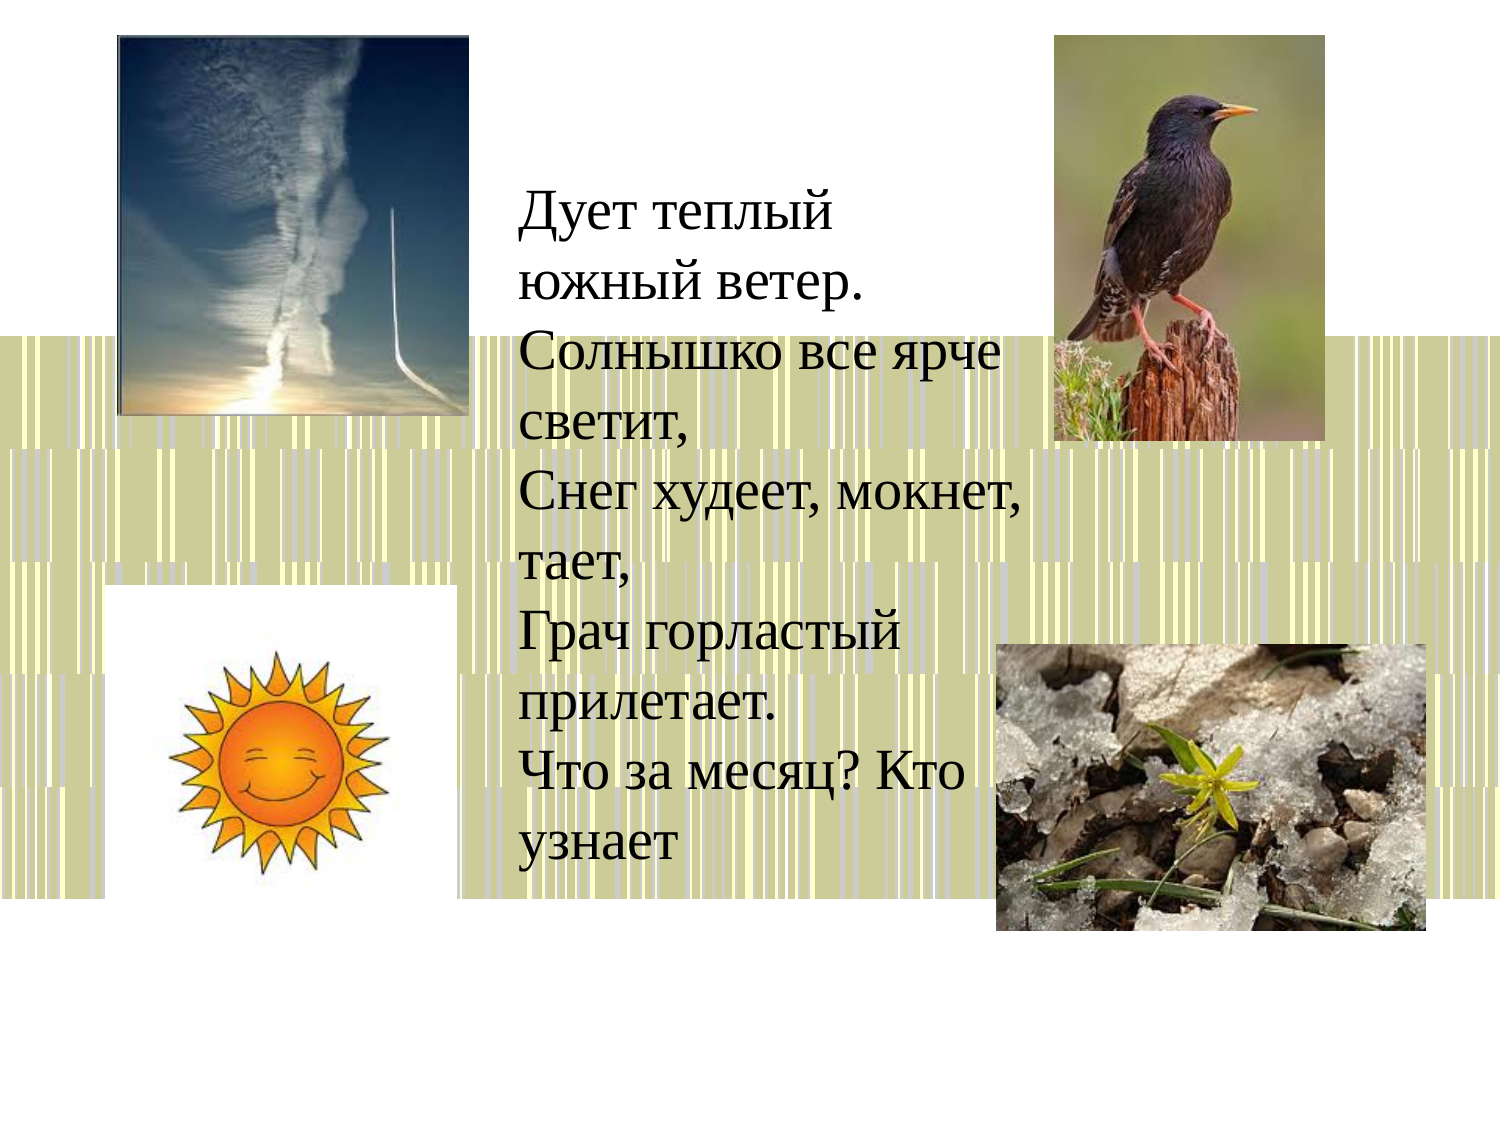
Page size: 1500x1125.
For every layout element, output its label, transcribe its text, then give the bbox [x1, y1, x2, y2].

text_box Дует теплый южный ветер. Солнышко все ярче светит, Снег худеет, мокнет, тает, Грач горластый прилетает. Что за месяц? Кто узнает [503, 163, 1043, 879]
picture [0, 0, 1500, 1125]
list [105, 585, 458, 938]
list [116, 34, 469, 417]
